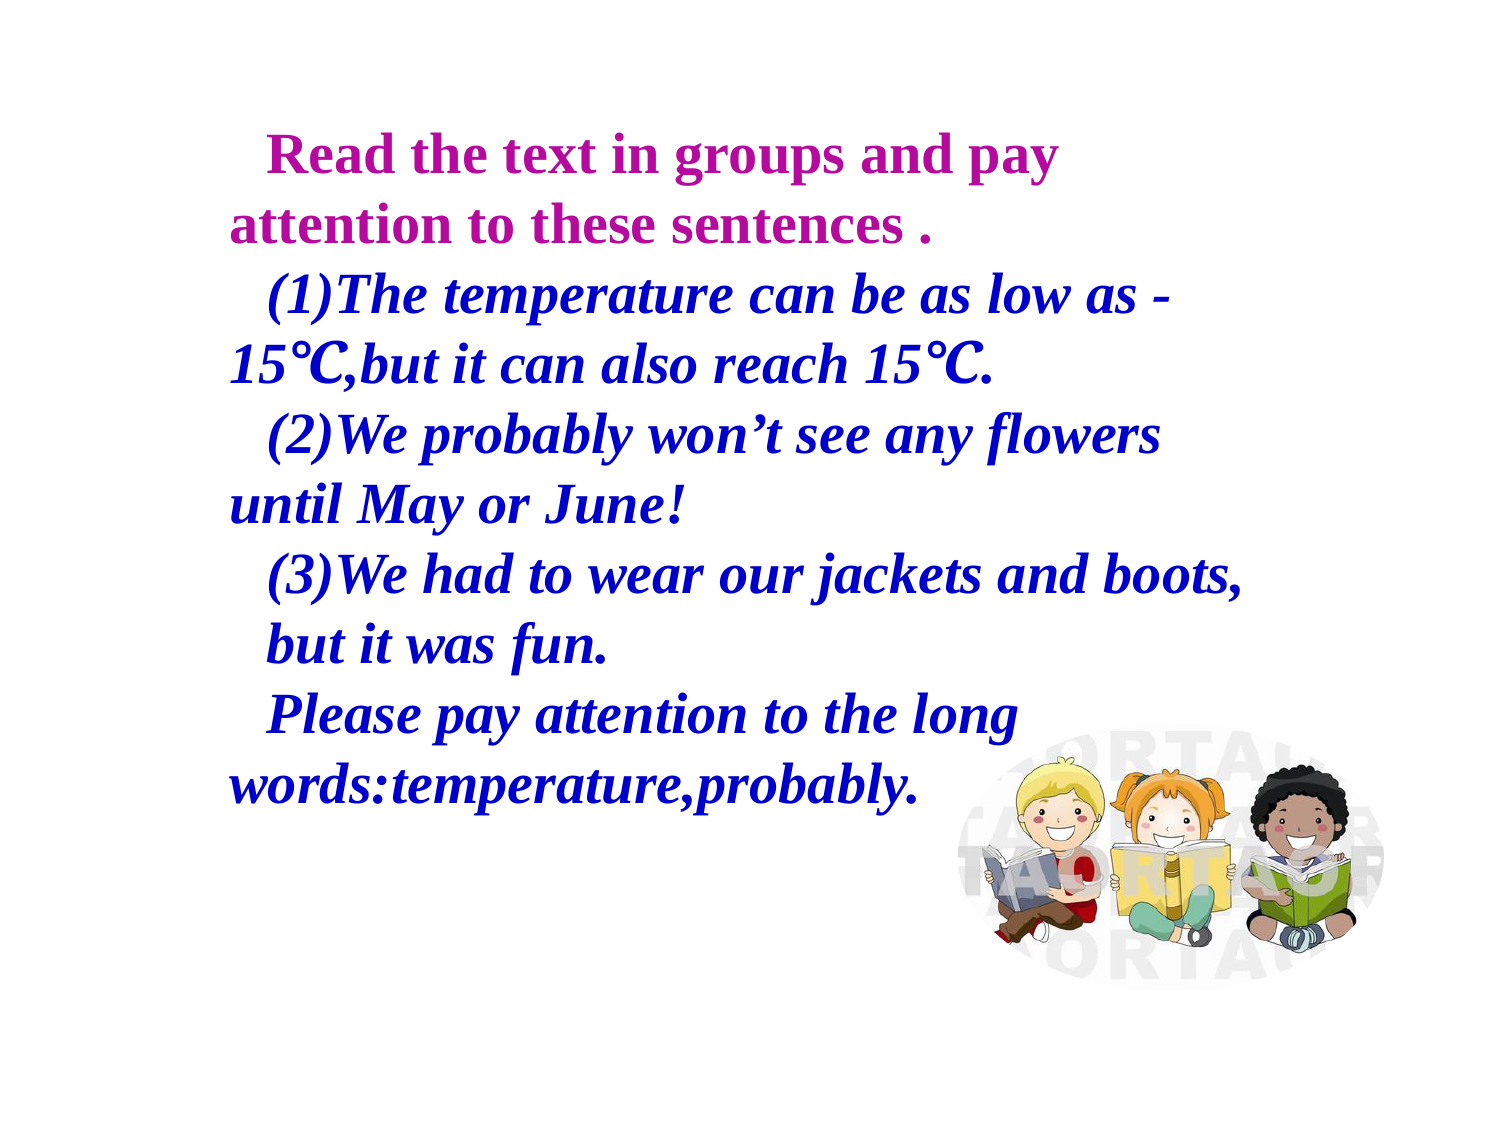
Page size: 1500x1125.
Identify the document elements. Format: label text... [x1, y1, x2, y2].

text_box Read the text in groups and pay attention to these sentences . (1)The temperature can be as low as -15℃,but it can also reach 15℃. (2)We probably won’t see any flowers until May or June! (3)We had to wear our jackets and boots, but it was fun. Please pay attention to the long words:temperature,probably. [214, 107, 1270, 823]
picture [957, 723, 1385, 992]
